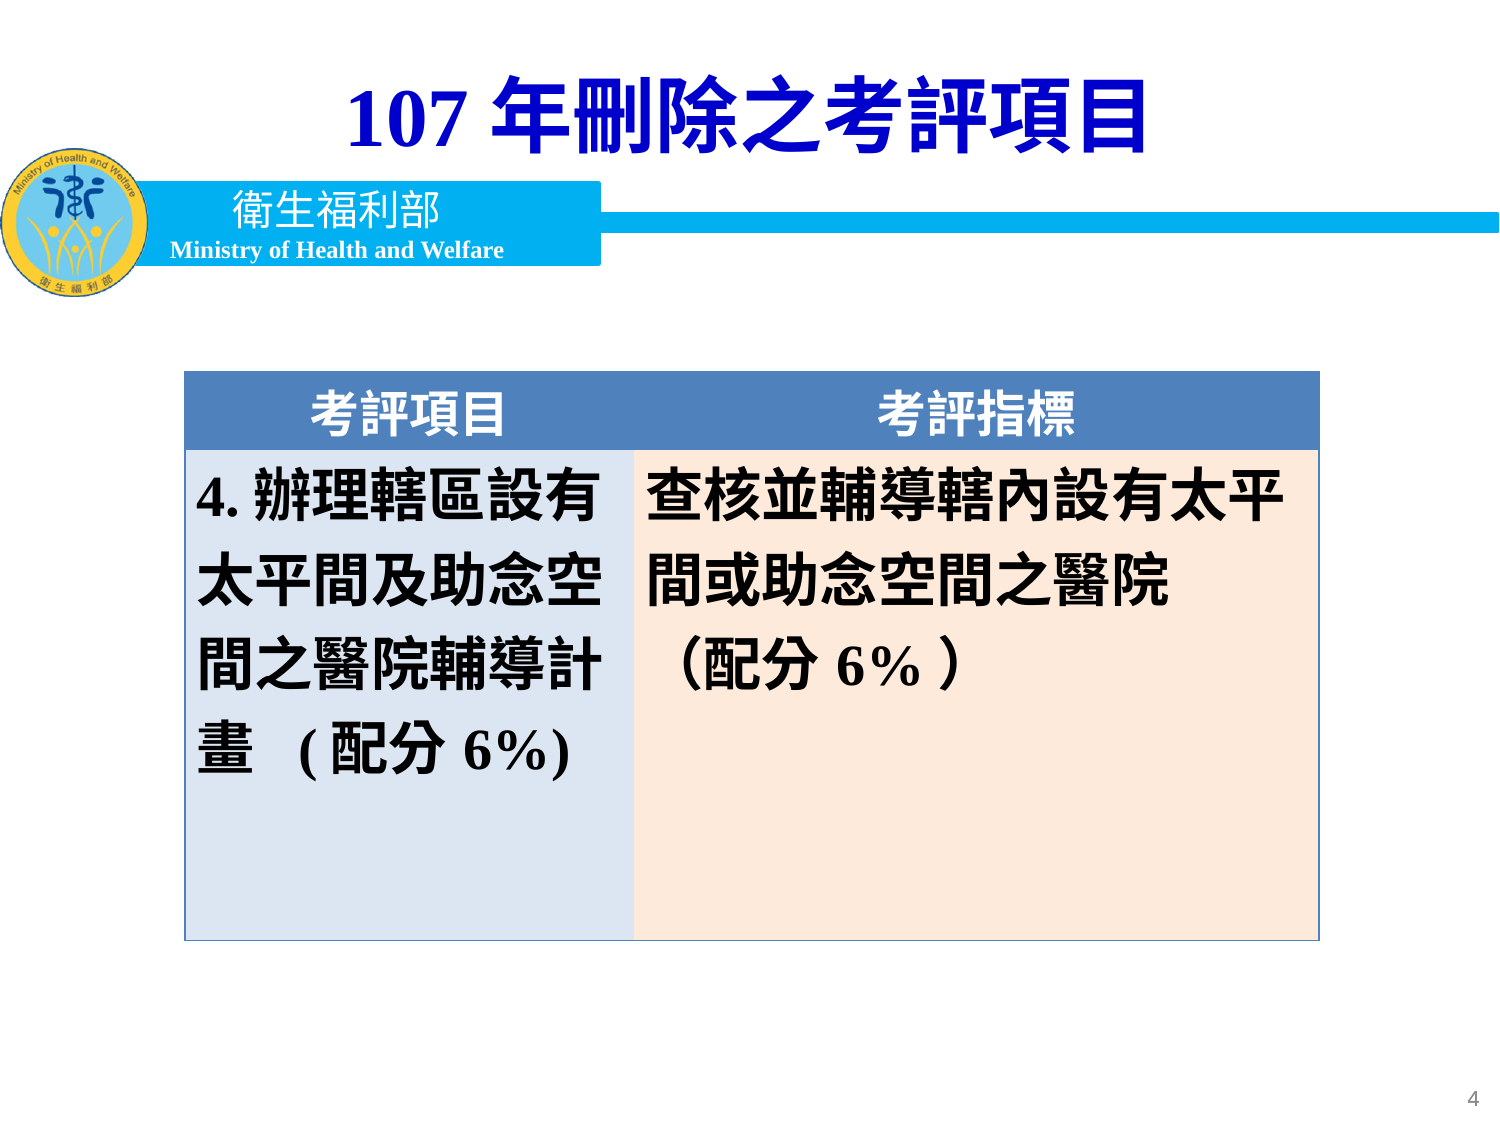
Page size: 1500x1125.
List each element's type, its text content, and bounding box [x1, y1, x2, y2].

table_header 考評指標 [634, 373, 1318, 449]
table_cell 4.辦理轄區設有太平間及助念空間之醫院輔導計畫 (配分6%) [186, 450, 634, 940]
table_cell 查核並輔導轄內設有太平間或助念空間之醫院 （配分6%） [634, 450, 1318, 940]
title 107年刪除之考評項目 [74, 18, 1426, 207]
slide_number 4 [1144, 1069, 1495, 1125]
picture [0, 148, 148, 297]
table_header 考評項目 [186, 373, 634, 449]
